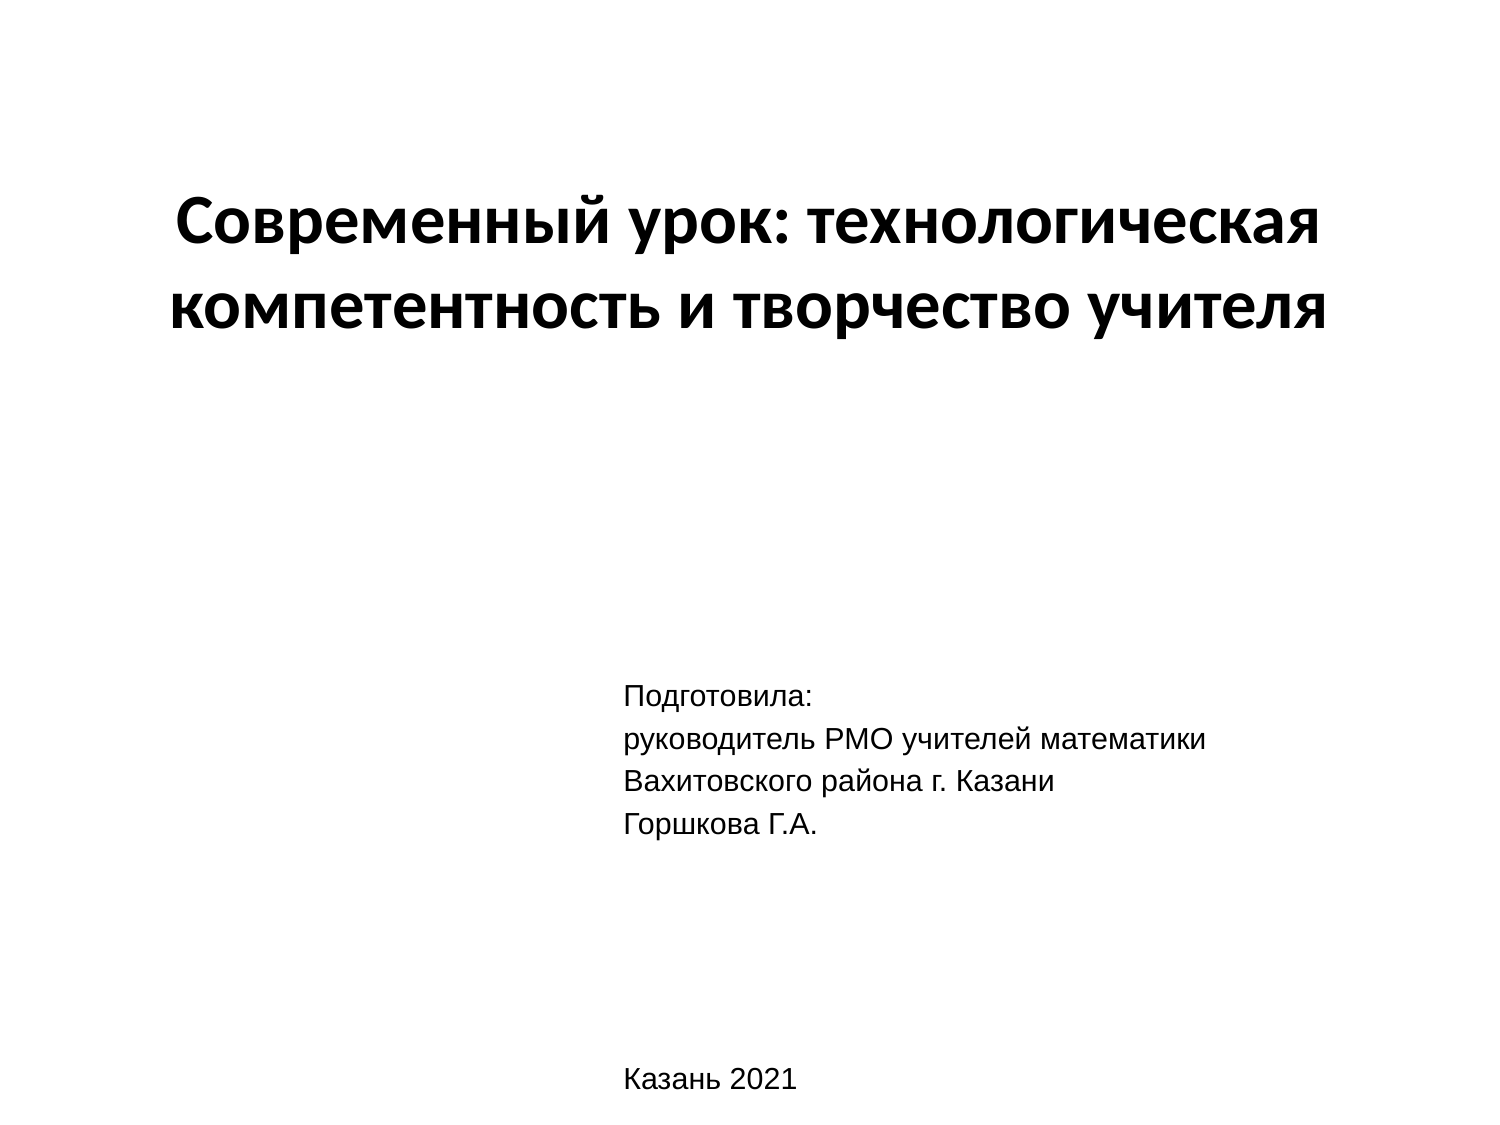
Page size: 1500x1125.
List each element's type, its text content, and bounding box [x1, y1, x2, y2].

title Современный урок: технологическая компетентность и творчество учителя [112, 137, 1388, 379]
subtitle Подготовила: руководитель РМО учителей математики Вахитовского района г. Казани Горшкова Г.А. Казань 2021 [608, 668, 1500, 1106]
